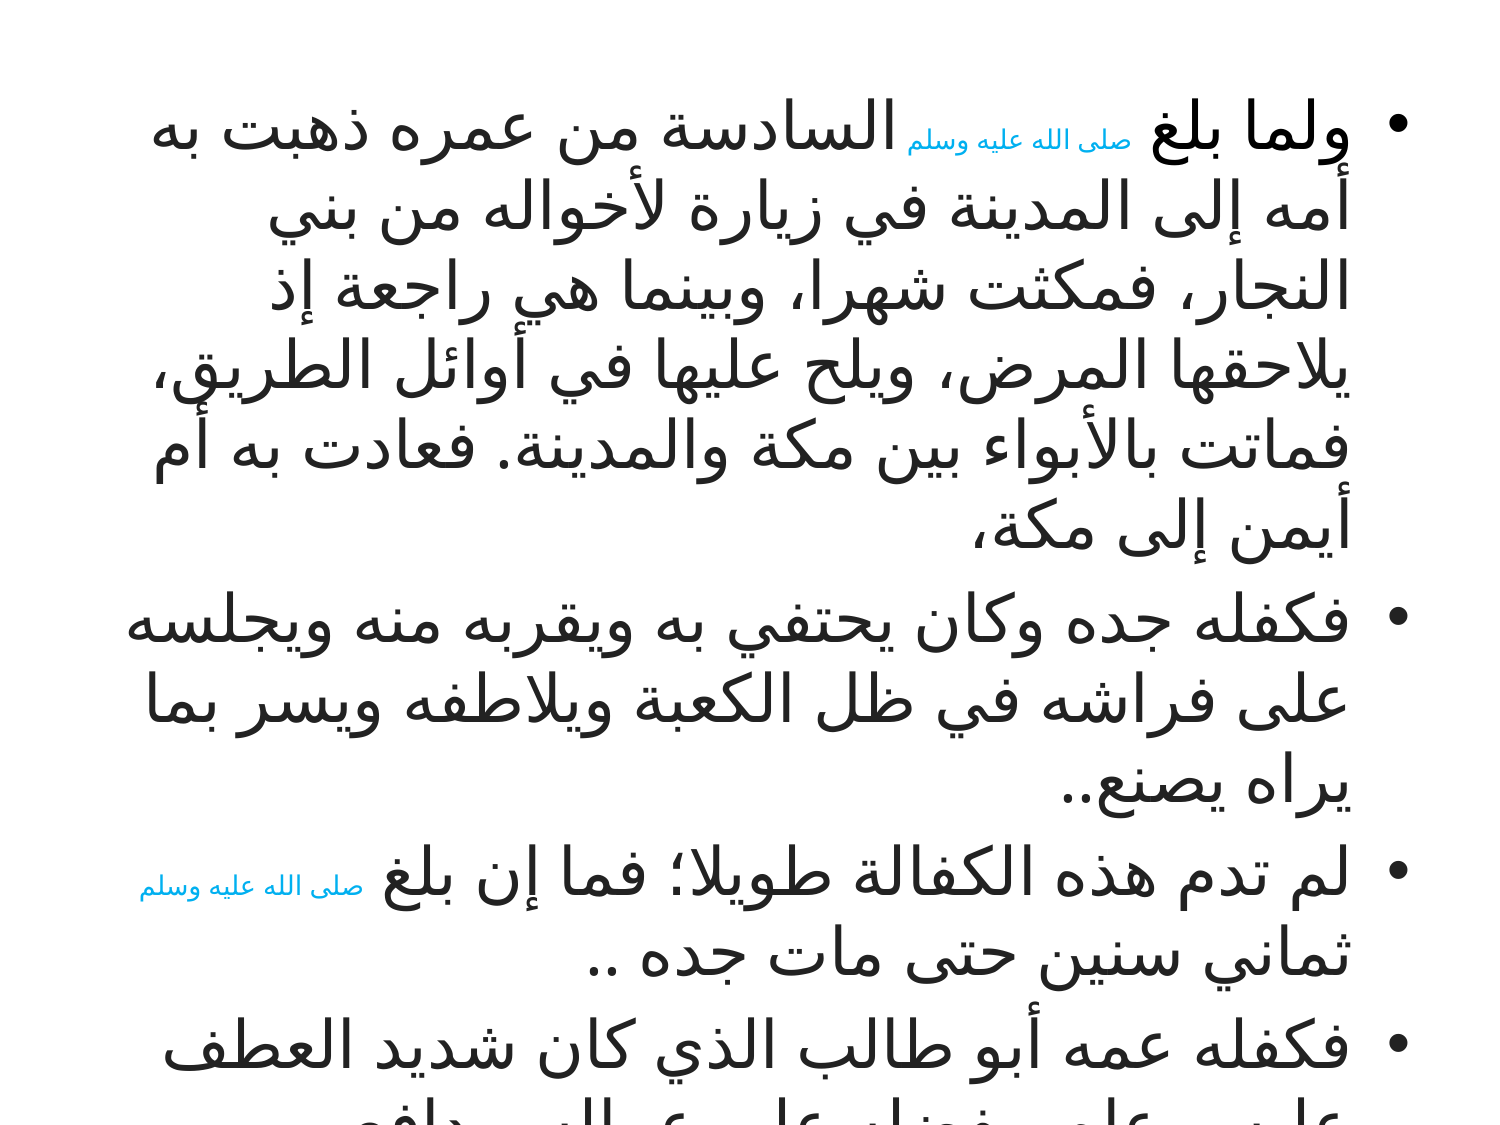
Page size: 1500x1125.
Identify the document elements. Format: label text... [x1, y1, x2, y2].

list ولما بلغ صلى الله عليه وسلم السادسة من عمره ذهبت به أمه إلى المدينة في زيارة لأخواله من بني النجار، فمكثت شهرا، وبينما هي راجعة إذ يلاحقها المرض، ويلح عليها في أوائل الطريق، فماتت بالأبواء بين مكة والمدينة. فعادت به أم أيمن إلى مكة، فكفله جده وكان يحتفي به ويقربه منه ويجلسه على فراشه في ظل الكعبة ويلاطفه ويسر بما يراه يصنع.. لم تدم هذه الكفالة طويلا؛ فما إن بلغ صلى الله عليه وسلم ثماني سنين حتى مات جده .. فكفله عمه أبو طالب الذي كان شديد العطف عليه يرعاه ويفضله على عيياله ويدافع عنه..وهكذا عاش صلى الله عليه وسلم يتيما.. [75, 75, 1425, 1005]
